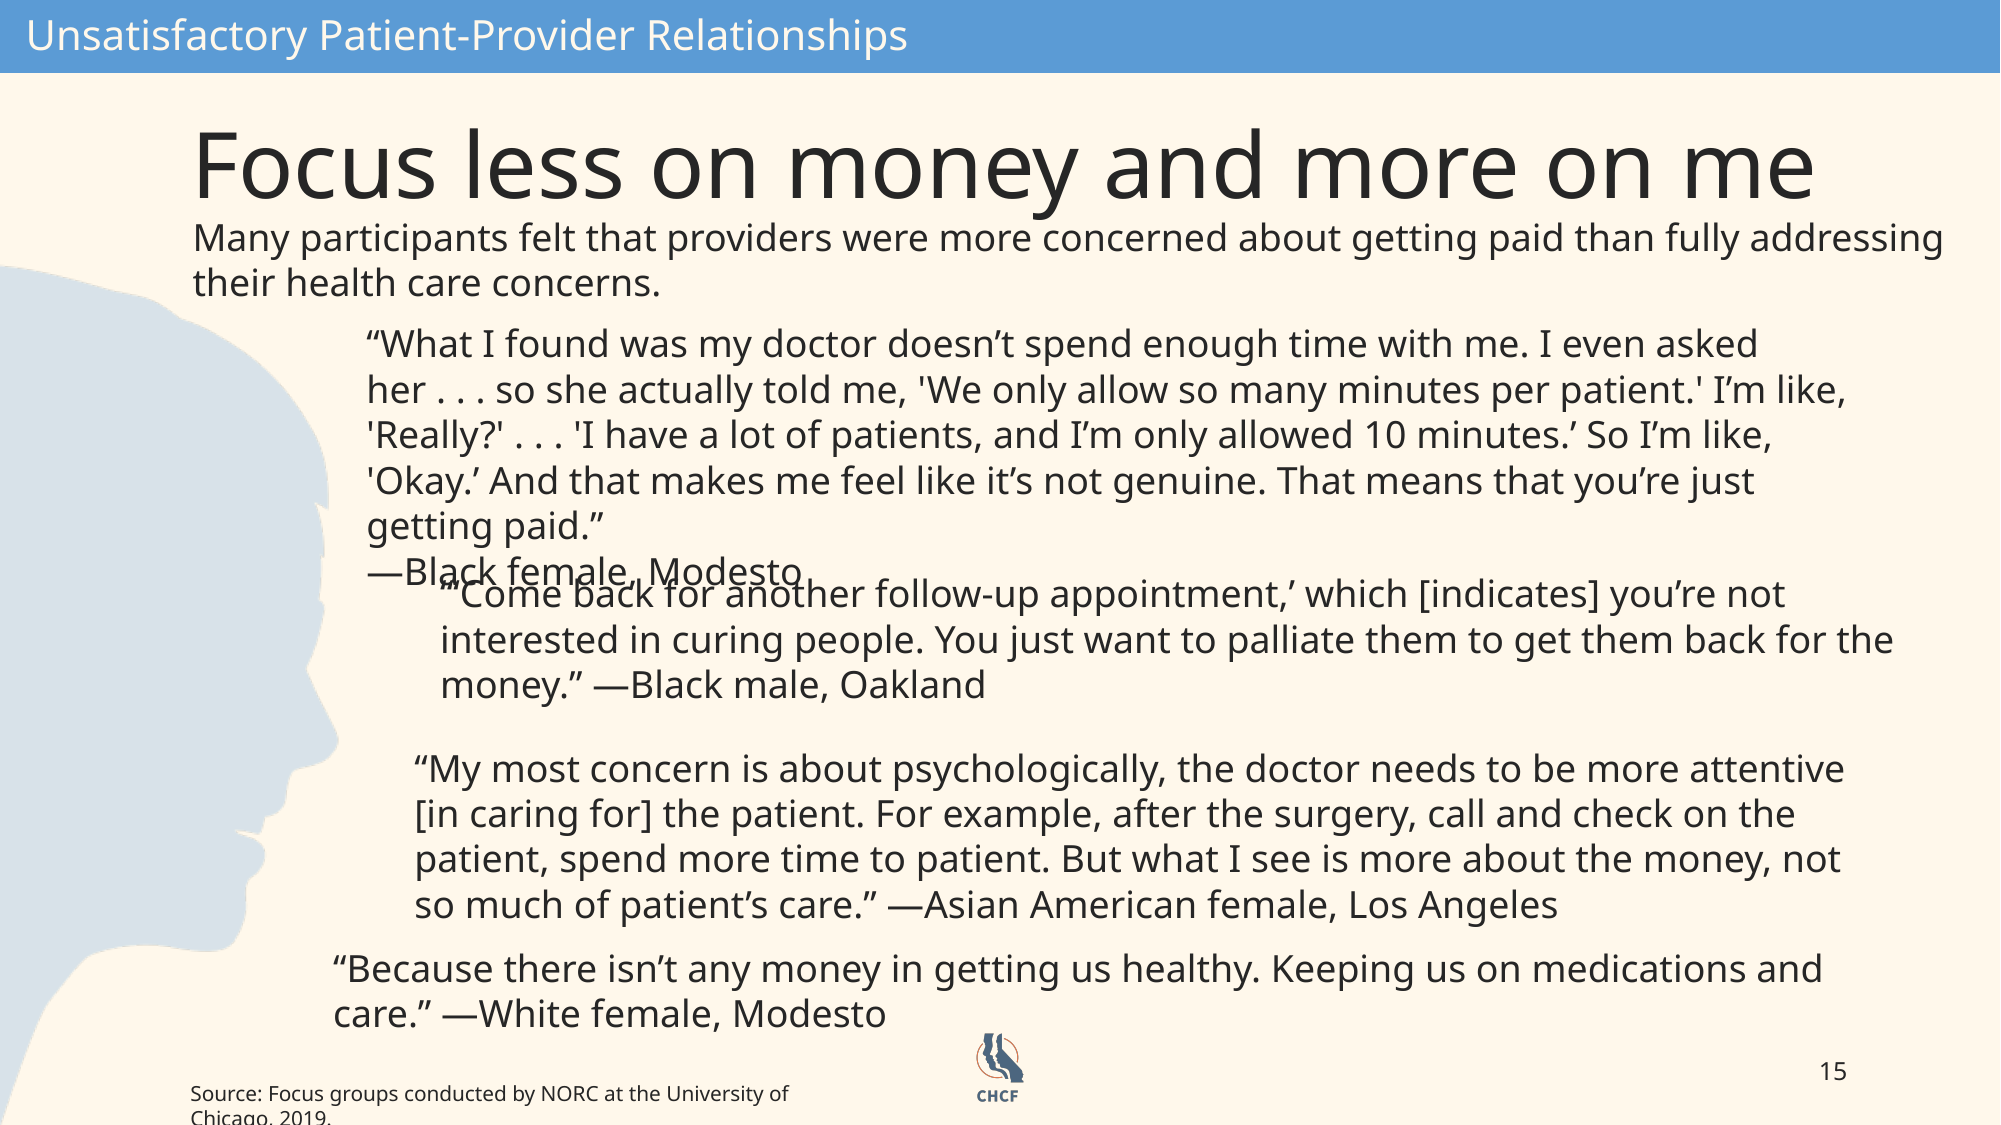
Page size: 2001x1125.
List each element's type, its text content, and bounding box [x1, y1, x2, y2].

text_box “Because there isn’t any money in getting us healthy. Keeping us on medications and care.” —White female, Modesto [318, 936, 1905, 1024]
text_box “What I found was my doctor doesn’t spend enough time with me. I even asked her . . . so she actually told me, 'We only allow so many minutes per patient.' I’m like, 'Really?' . . . 'I have a lot of patients, and I’m only allowed 10 minutes.’ So I’m like, 'Okay.’ And that makes me feel like it’s not genuine. That means that you’re just getting paid.” —Black female, Modesto [351, 312, 1902, 496]
text_box Unsatisfactory Patient-Provider Relationships [0, 0, 2000, 73]
text_box Source: Focus groups conducted by NORC at the University of Chicago, 2019. [175, 1072, 849, 1125]
text_box “‘Come back for another follow-up appointment,’ which [indicates] you’re not interested in curing people. You just want to palliate them to get them back for the money.” —Black male, Oakland [424, 562, 1913, 679]
picture [951, 1009, 1049, 1125]
slide_number 15 [1412, 1042, 1863, 1103]
title Focus less on money and more on me [175, 73, 1863, 278]
text_box “My most concern is about psychologically, the doctor needs to be more attentive [in caring for] the patient. For example, after the surgery, call and check on the patient, spend more time to patient. But what I see is more about the money, not so much of patient’s care.” —Asian American female, Los Angeles [399, 736, 1899, 898]
picture [0, 162, 562, 1125]
text_box Many participants felt that providers were more concerned about getting paid than fully addressing their health care concerns. [177, 206, 1969, 311]
